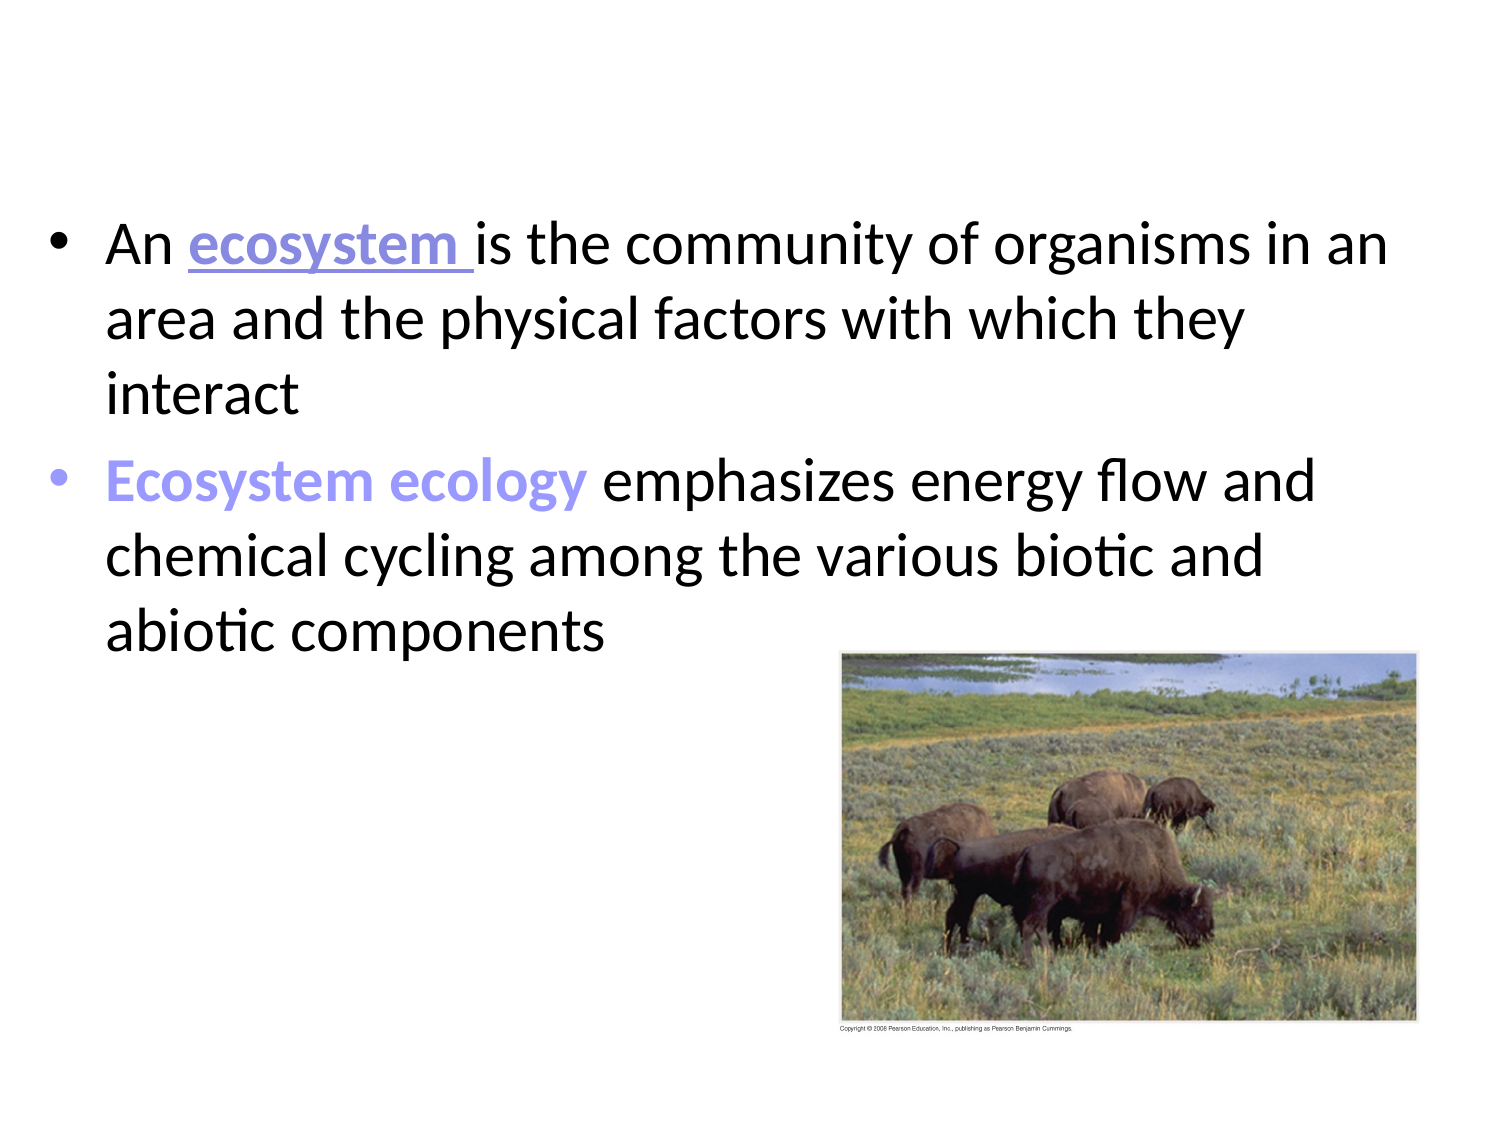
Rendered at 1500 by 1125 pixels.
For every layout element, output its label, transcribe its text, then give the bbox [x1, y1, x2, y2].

list An ecosystem is the community of organisms in an area and the physical factors with which they interact Ecosystem ecology emphasizes energy flow and chemical cycling among the various biotic and abiotic components [33, 194, 1434, 709]
picture [837, 649, 1420, 1036]
